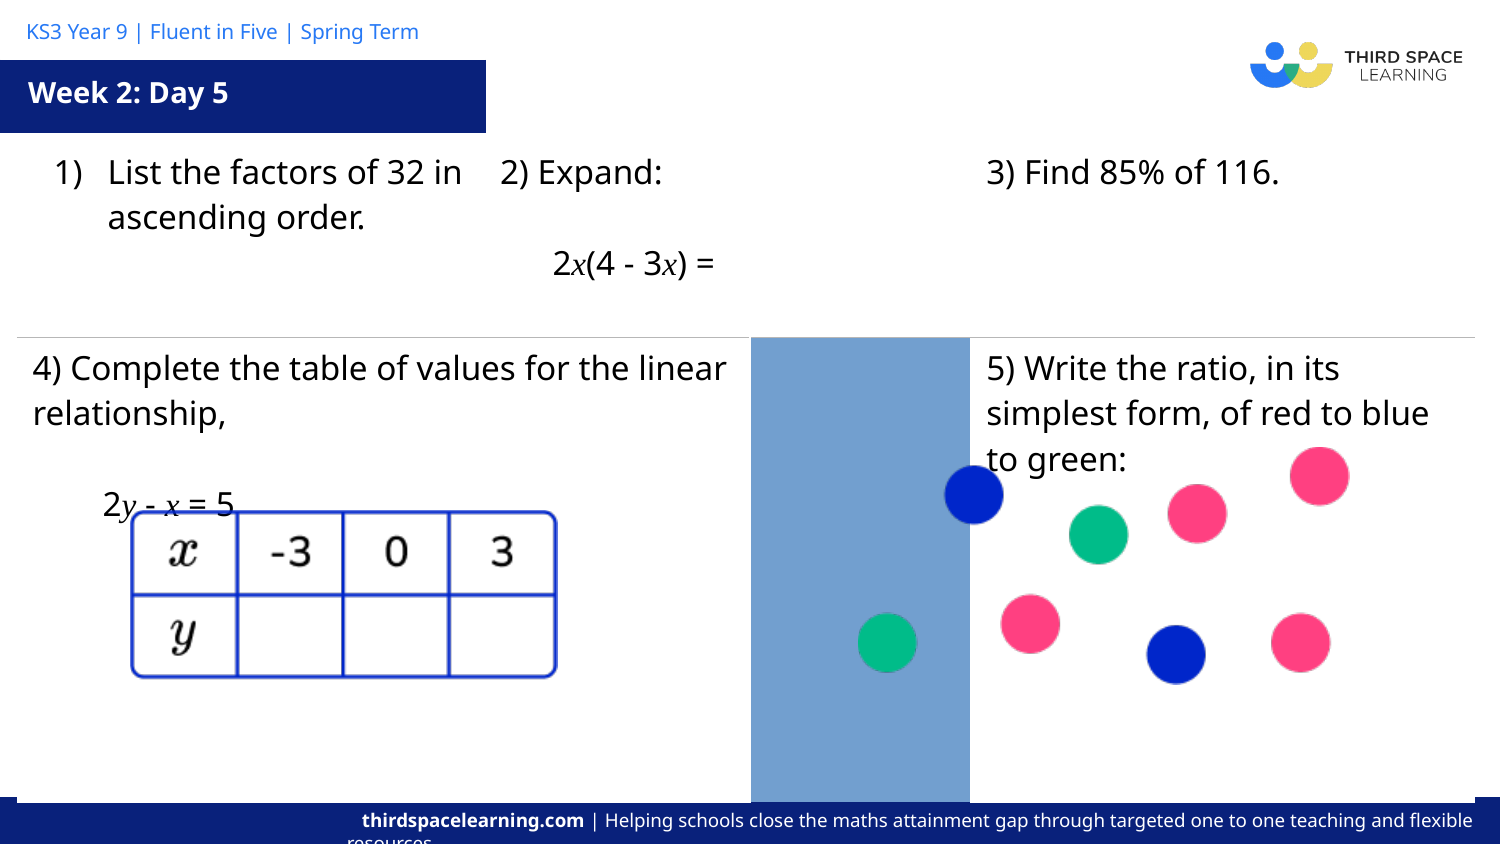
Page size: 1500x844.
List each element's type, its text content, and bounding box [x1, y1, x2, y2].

picture [130, 510, 558, 682]
picture [1250, 33, 1465, 99]
table_cell 5) Write the ratio, in its simplest form, of red to blue to green: [972, 338, 1474, 801]
table_header 2) Expand: 2x(4 - 3x) = [486, 142, 970, 337]
table_cell 4) Complete the table of values for the linear relationship, 2y - x = 5 [19, 338, 749, 801]
picture [858, 446, 1350, 685]
table_header 3) Find 85% of 116. [972, 142, 1474, 337]
table_header List the factors of 32 in ascending order. [19, 142, 484, 337]
text_box Week 2: Day 5 [13, 59, 383, 125]
